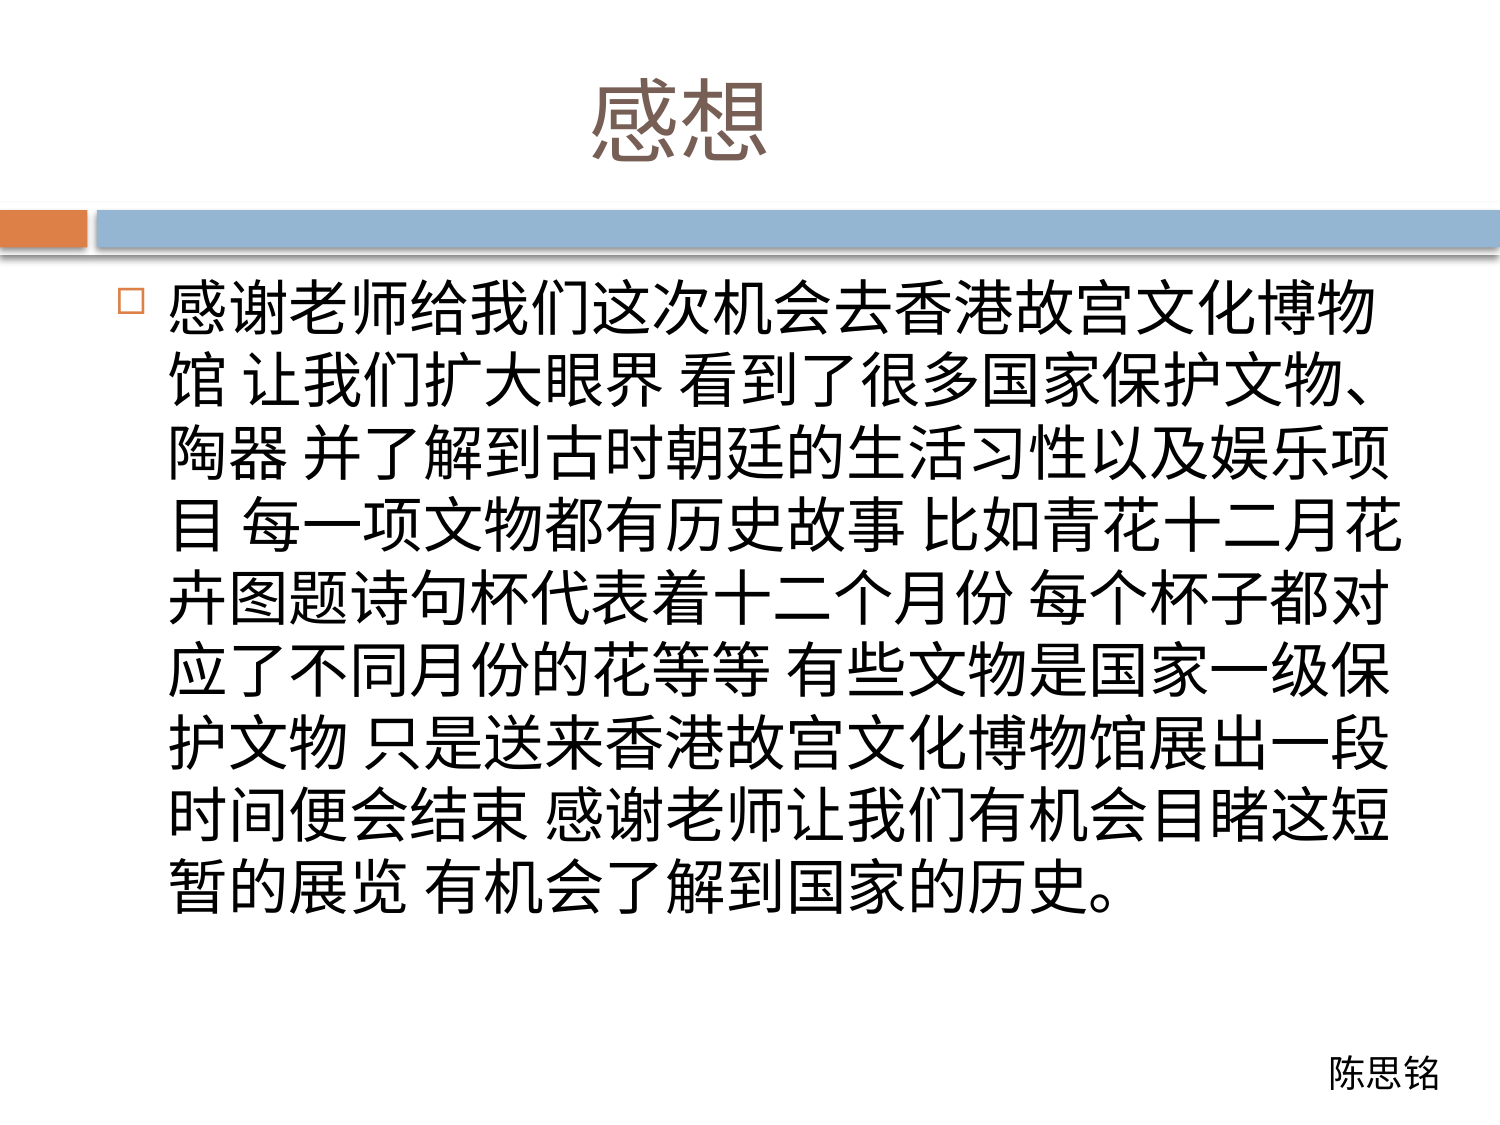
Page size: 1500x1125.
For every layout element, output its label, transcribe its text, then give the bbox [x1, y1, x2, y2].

title 感想 [100, 37, 1438, 200]
list 感谢老师给我们这次机会去香港故宫文化博物馆 让我们扩大眼界 看到了很多国家保护文物、陶器 并了解到古时朝廷的生活习性以及娱乐项目 每一项文物都有历史故事 比如青花十二月花卉图题诗句杯代表着十二个月份 每个杯子都对应了不同月份的花等等 有些文物是国家一级保护文物 只是送来香港故宫文化博物馆展出一段时间便会结束 感谢老师让我们有机会目睹这短暂的展览 有机会了解到国家的历史。 [100, 262, 1438, 1000]
text_box 陈思铭 [1313, 1042, 1456, 1103]
